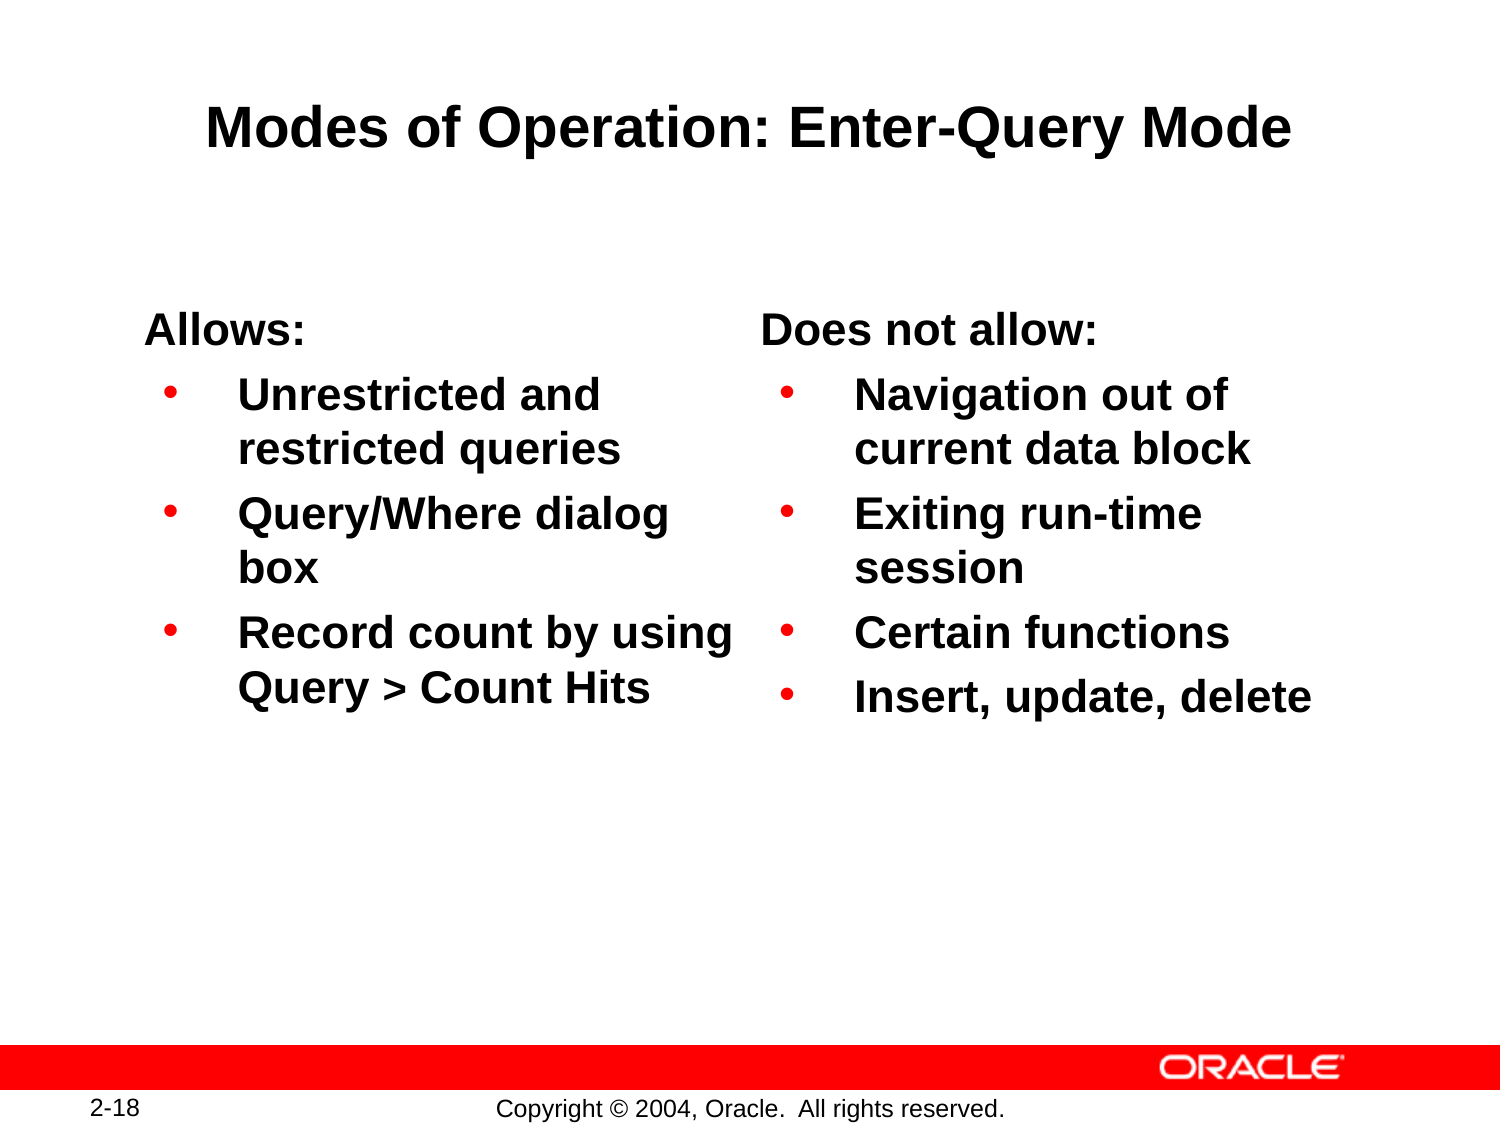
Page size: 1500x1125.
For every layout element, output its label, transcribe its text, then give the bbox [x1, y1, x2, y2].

list Allows: Unrestricted and restricted queries Query/Where dialog box Record count by using Query > Count Hits [141, 297, 751, 720]
list Does not allow: Navigation out of current data block Exiting run-time session Certain functions Insert, update, delete [758, 297, 1351, 731]
title Modes of Operation: Enter-Query Mode [149, 87, 1351, 232]
